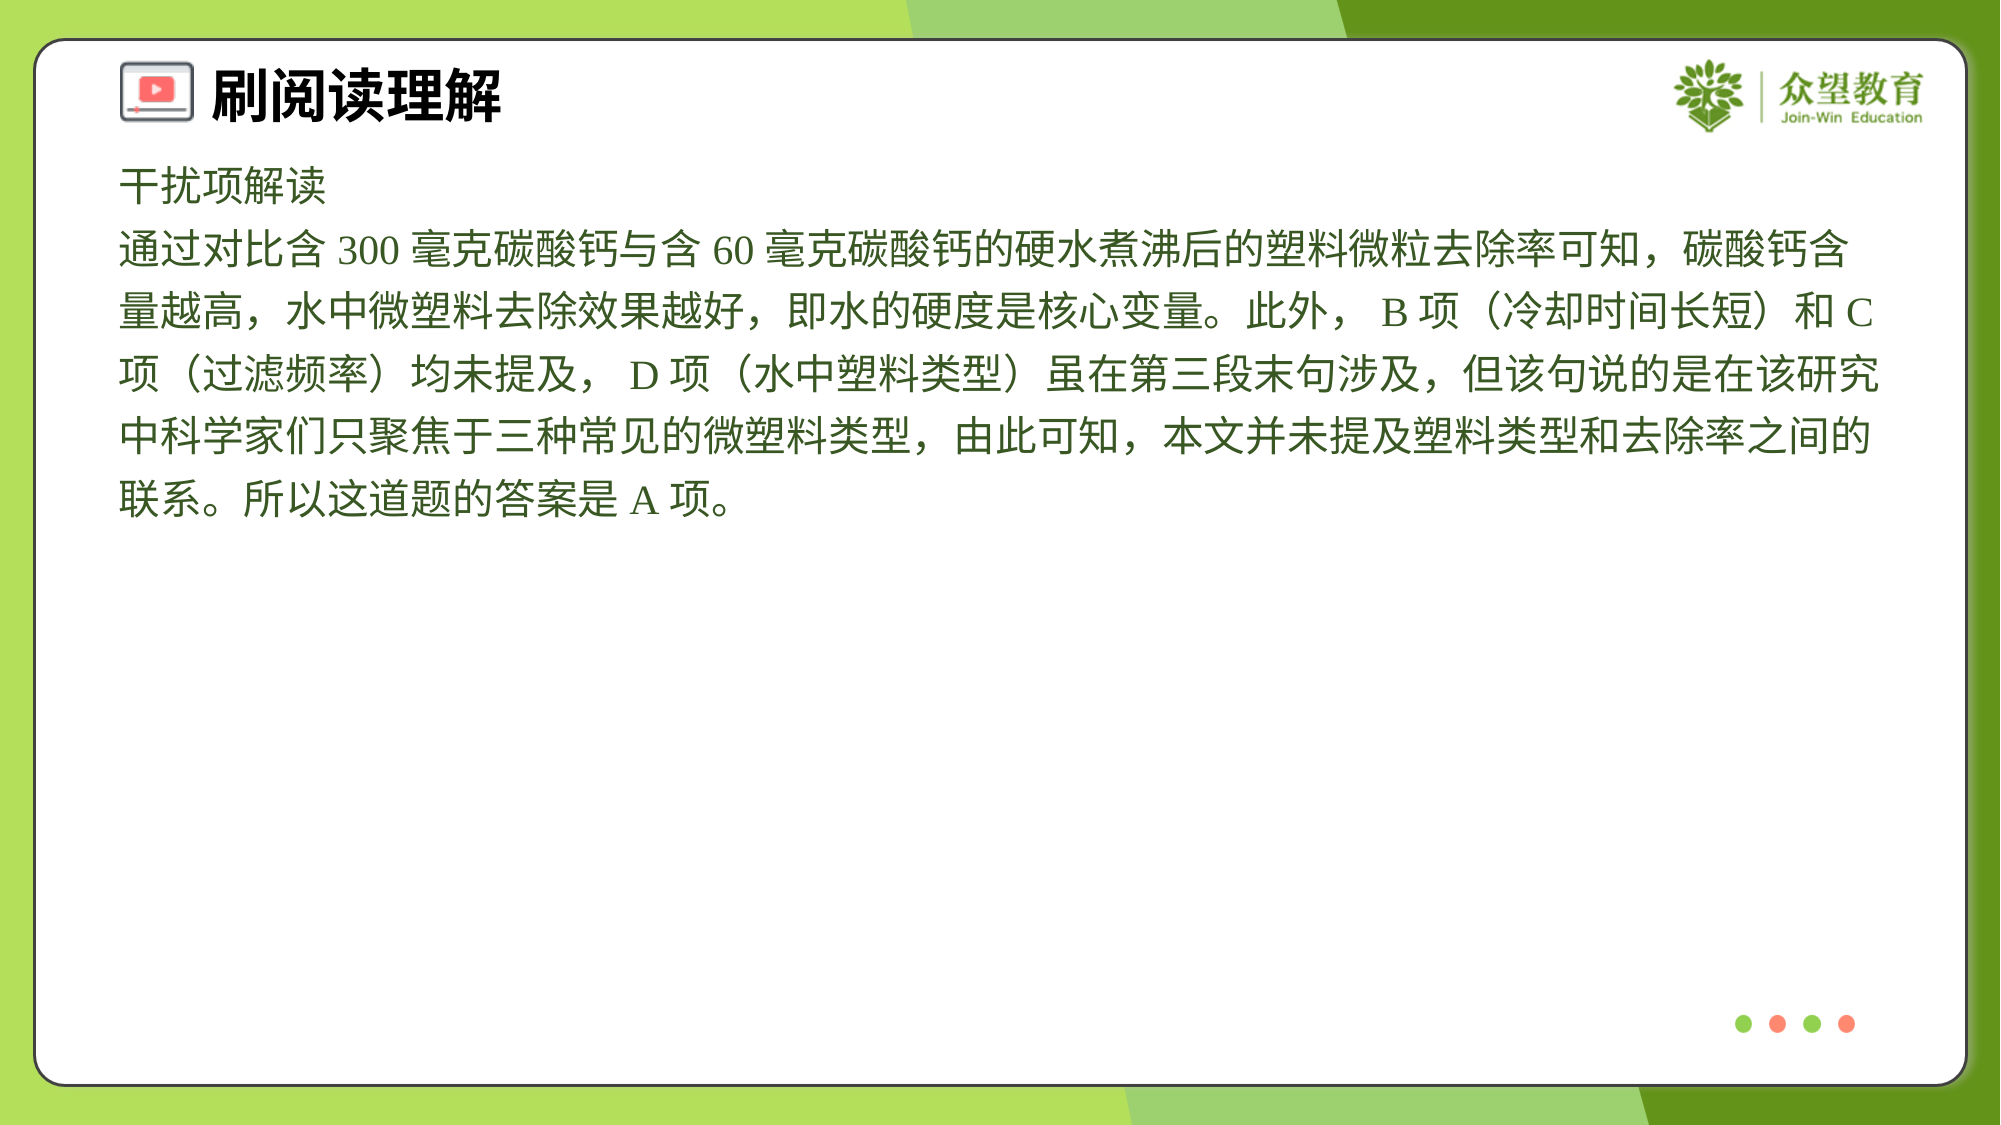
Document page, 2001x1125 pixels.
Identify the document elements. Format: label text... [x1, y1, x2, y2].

picture [0, 0, 2000, 1125]
text_box 干扰项解读 通过对比含300毫克碳酸钙与含60毫克碳酸钙的硬水煮沸后的塑料微粒去除率可知，碳酸钙含量越高，水中微塑料去除效果越好，即水的硬度是核心变量。此外，B项（冷却时间长短）和C项（过滤频率）均未提及，D项（水中塑料类型）虽在第三段末句涉及，但该句说的是在该研究中科学家们只聚焦于三种常见的微塑料类型，由此可知，本文并未提及塑料类型和去除率之间的联系。所以这道题的答案是A项。 [118, 147, 1883, 518]
